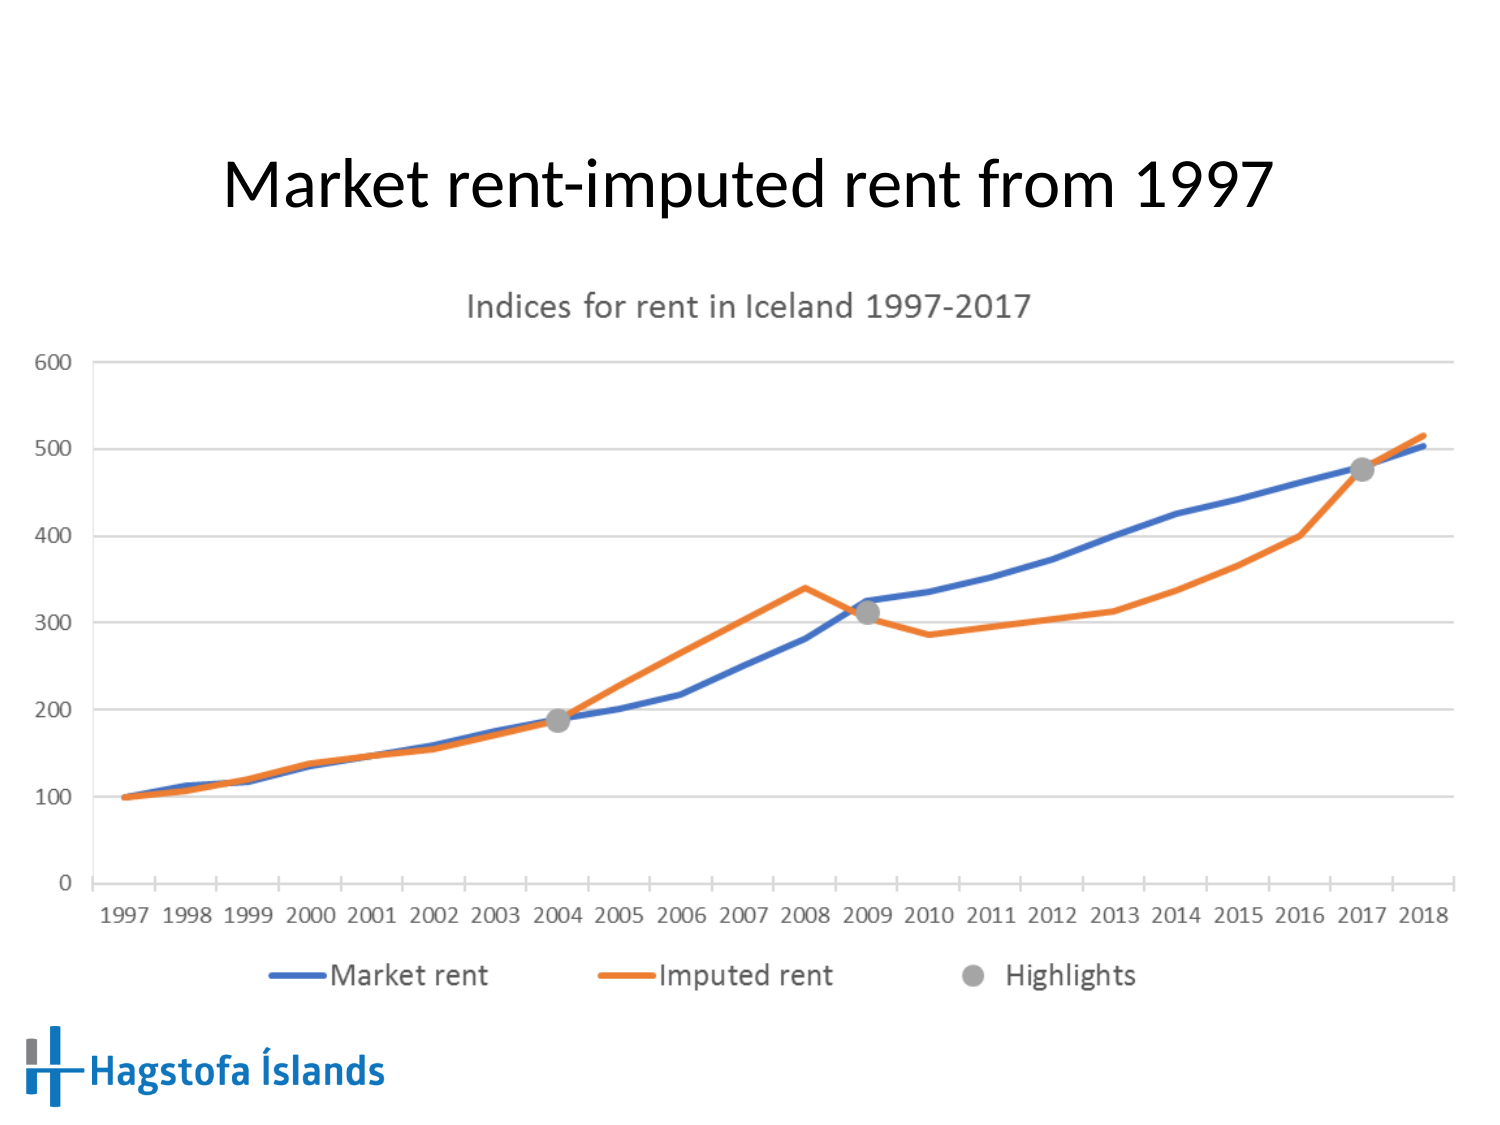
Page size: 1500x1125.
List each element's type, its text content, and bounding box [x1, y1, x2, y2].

title Market rent-imputed rent from 1997 [75, 45, 1425, 233]
picture [24, 1024, 386, 1109]
picture [16, 262, 1484, 1019]
